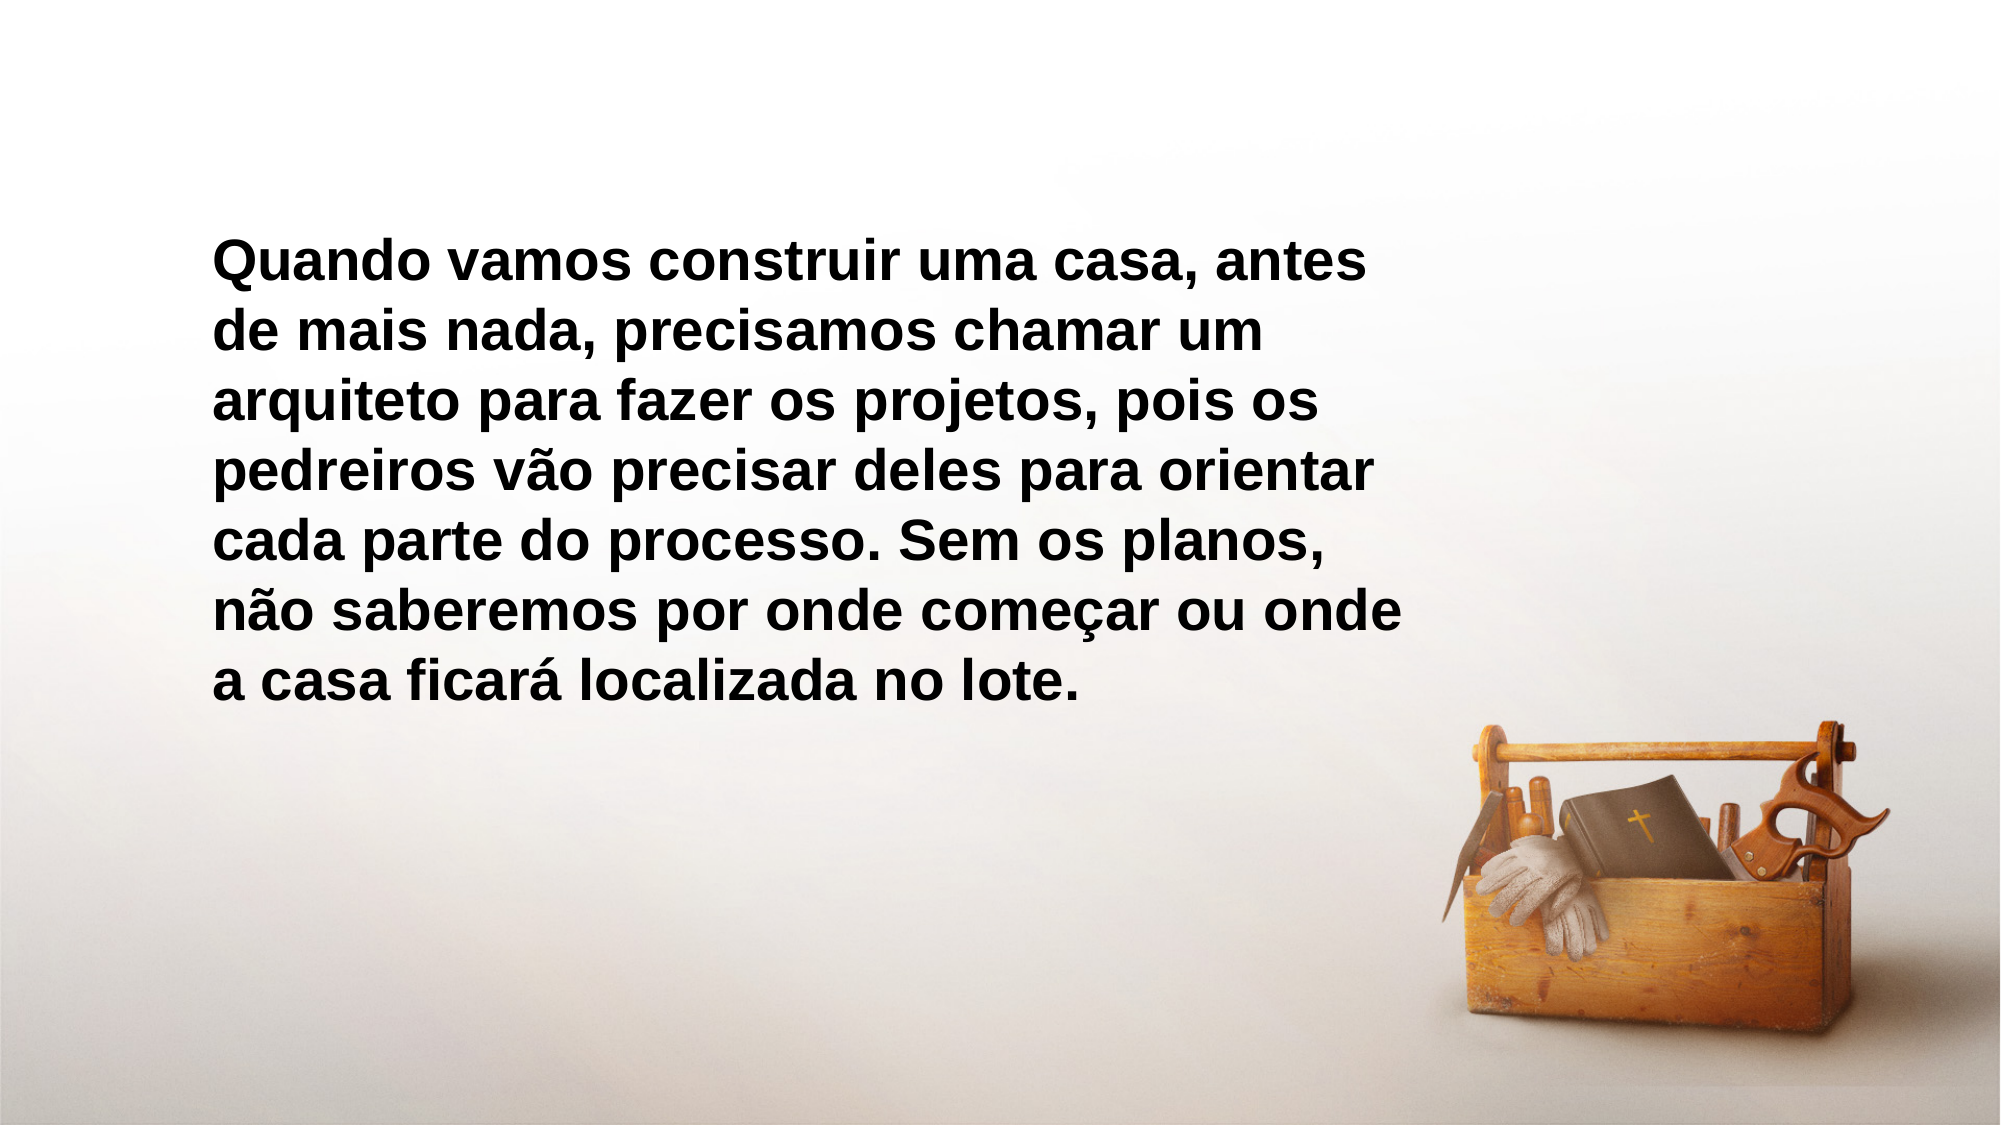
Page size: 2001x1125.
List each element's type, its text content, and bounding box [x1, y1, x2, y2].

text_box Quando vamos construir uma casa, antes de mais nada, precisamos chamar um arquiteto para fazer os projetos, pois os pedreiros vão precisar deles para orientar cada parte do processo. Sem os planos, não saberemos por onde começar ou onde a casa ficará localizada no lote. [197, 215, 1431, 720]
picture [0, 0, 2001, 1125]
